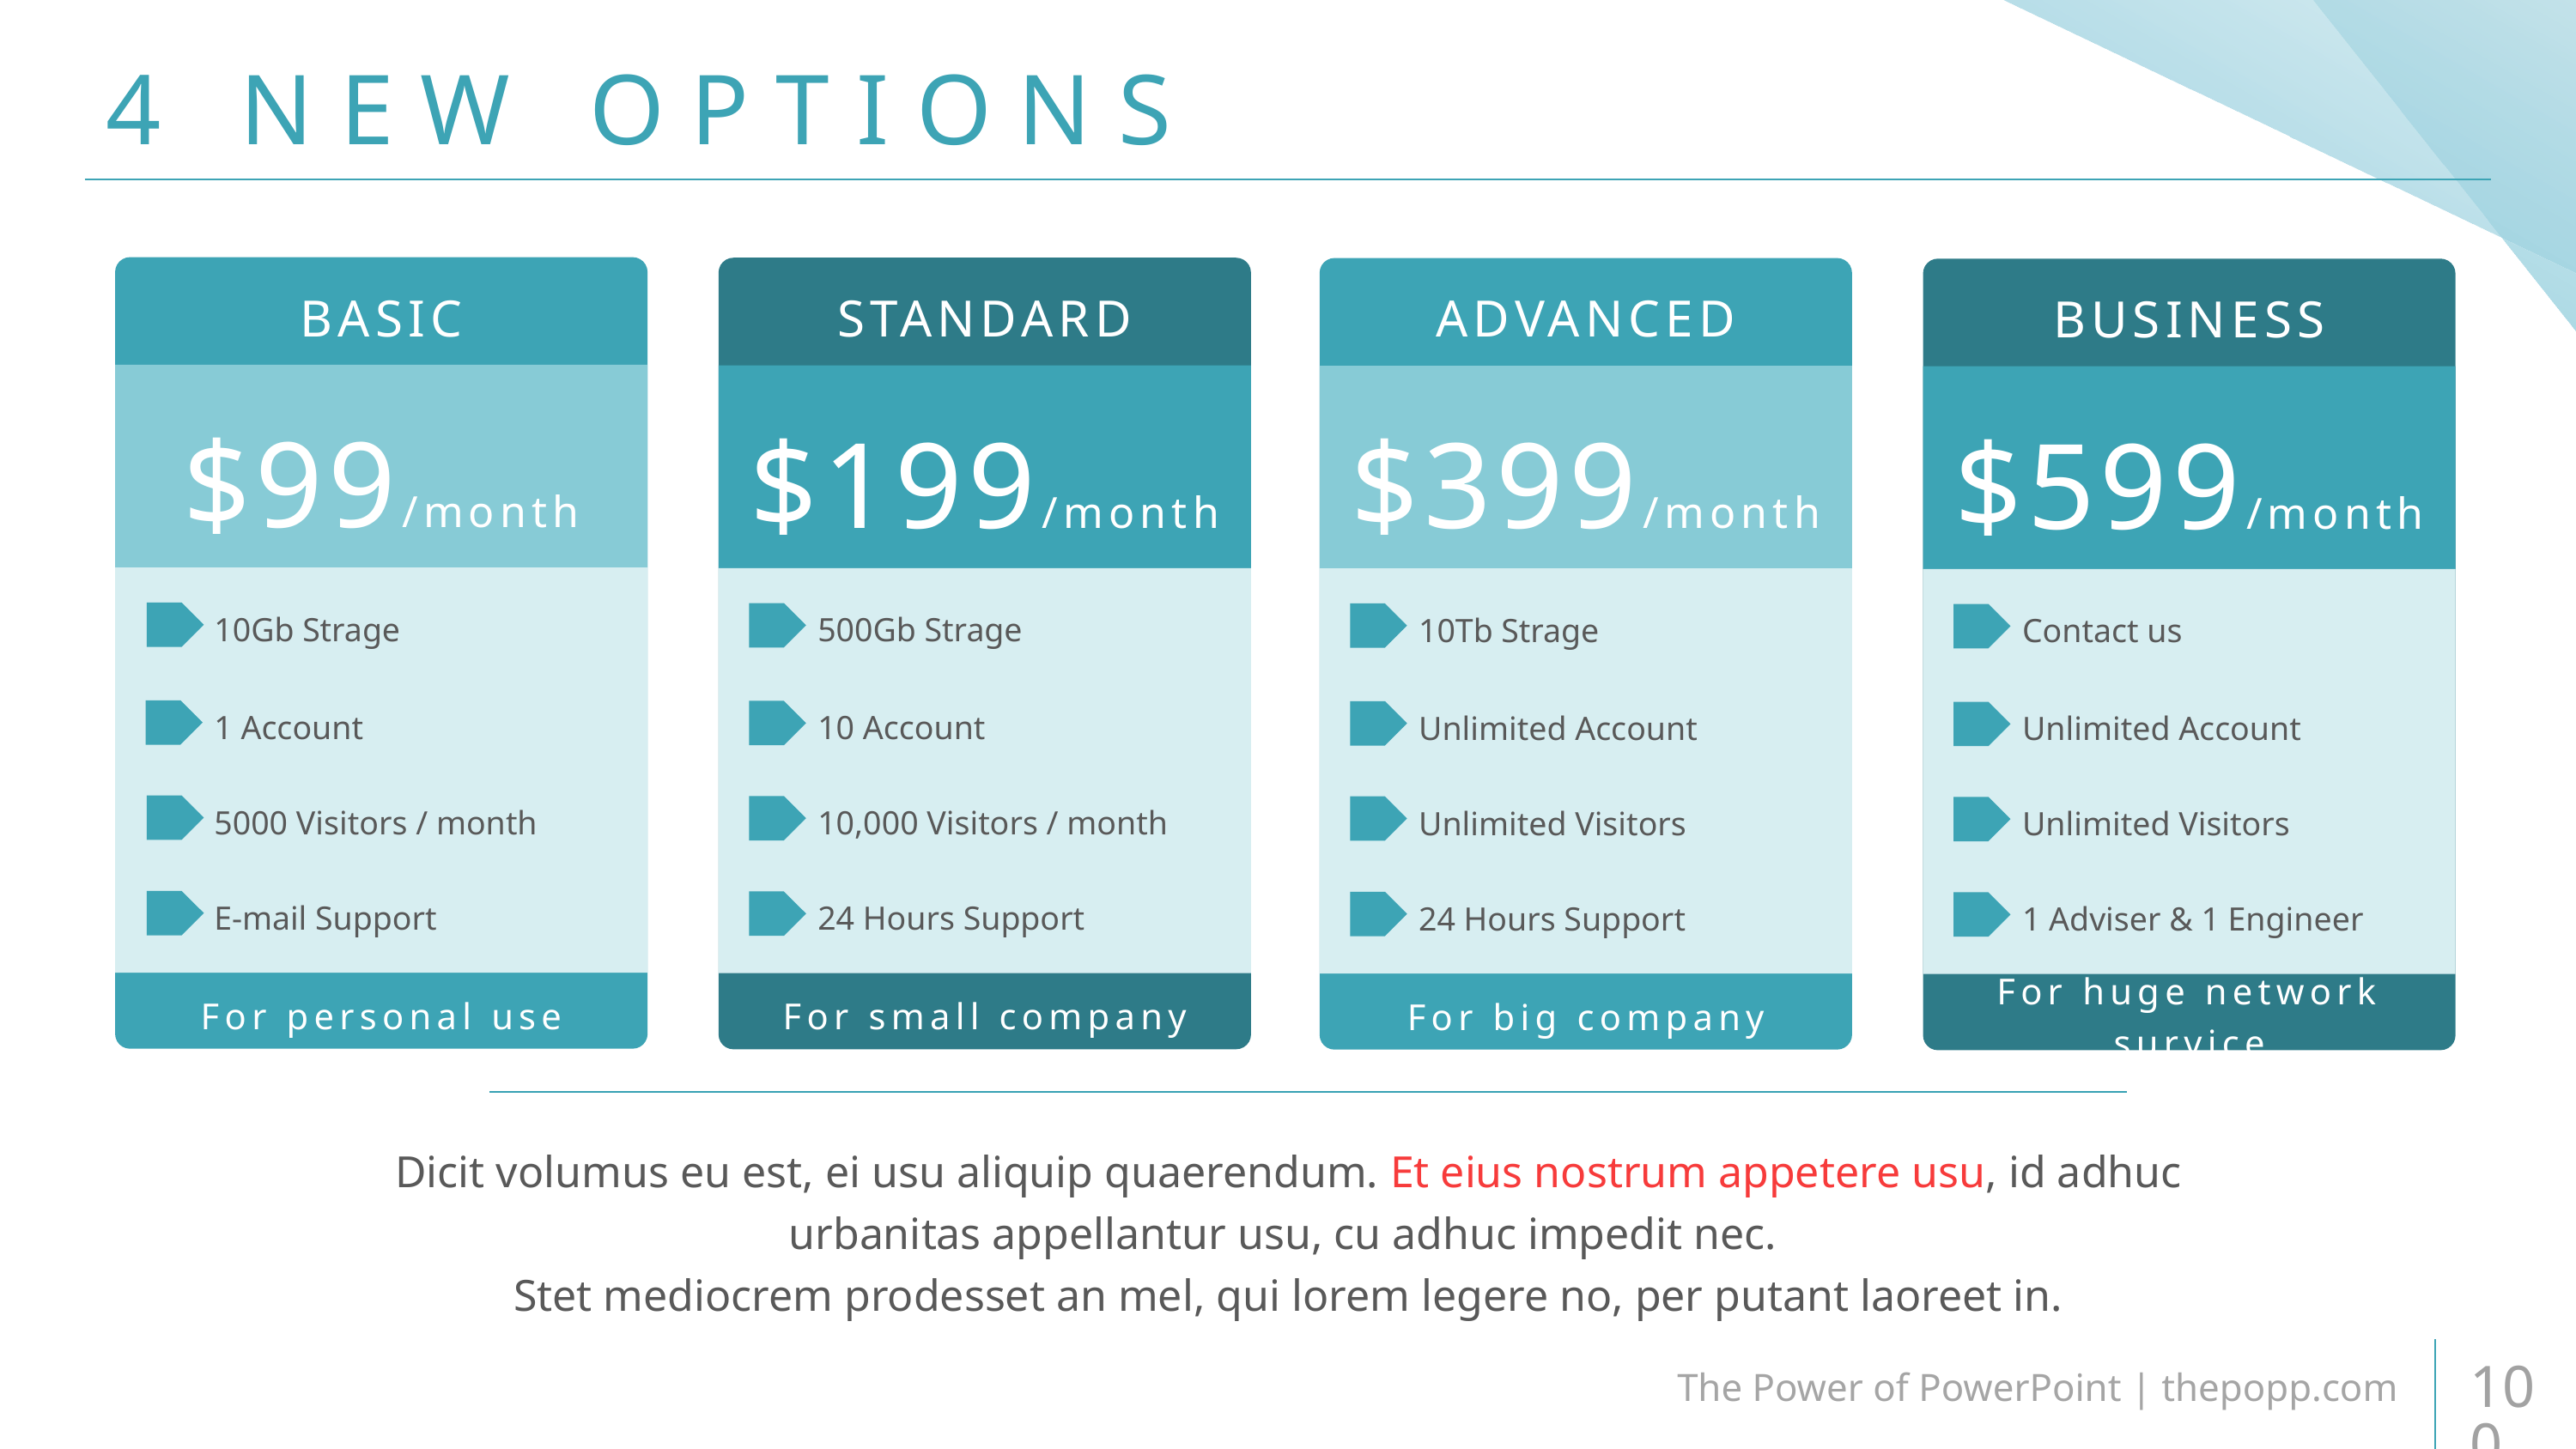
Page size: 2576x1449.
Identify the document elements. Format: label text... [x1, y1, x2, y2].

list $99/month [115, 365, 648, 568]
list 5000 Visitors / month [191, 779, 622, 856]
list $399/month [1319, 366, 1852, 569]
list Contact us [1999, 588, 2429, 664]
list For huge network survice [1923, 973, 2456, 1051]
list Unlimited Account [1395, 685, 1826, 761]
list 10Tb Strage [1395, 587, 1826, 664]
list For small company [718, 973, 1251, 1050]
list BUSINESS [1923, 257, 2456, 366]
list 10 Account [794, 685, 1224, 761]
list 1 Account [191, 684, 622, 761]
list $599/month [1923, 366, 2456, 569]
list STANDARD [718, 256, 1251, 365]
list 1 Adviser & 1 Engineer [1999, 876, 2429, 953]
list Unlimited Visitors [1395, 780, 1826, 857]
list For personal use [115, 973, 648, 1049]
title 4 NEW OPTIONS [83, 27, 2442, 186]
footer The Power of PowerPoint | thepopp.com [1326, 1350, 2421, 1428]
list 24 Hours Support [794, 876, 1224, 952]
list 10,000 Visitors / month [794, 779, 1224, 857]
list For big company [1319, 973, 1852, 1050]
list E-mail Support [191, 875, 622, 951]
list 10Gb Strage [191, 586, 622, 663]
list BASIC [115, 256, 648, 365]
list 500Gb Strage [794, 587, 1224, 664]
list ADVANCED [1319, 257, 1852, 366]
slide_number 100 [2446, 1350, 2575, 1428]
list $199/month [718, 365, 1251, 568]
list Unlimited Visitors [1999, 780, 2429, 858]
list 24 Hours Support [1395, 876, 1826, 952]
list Dicit volumus eu est, ei usu aliquip quaerendum. Et eius nostrum appetere usu, id adhuc urbanitas appellantur usu, cu adhuc impedit nec. Stet mediocrem prodesset an mel, qui lorem legere no, per putant laoreet in. [295, 1123, 2282, 1340]
list Unlimited Account [1999, 686, 2429, 762]
